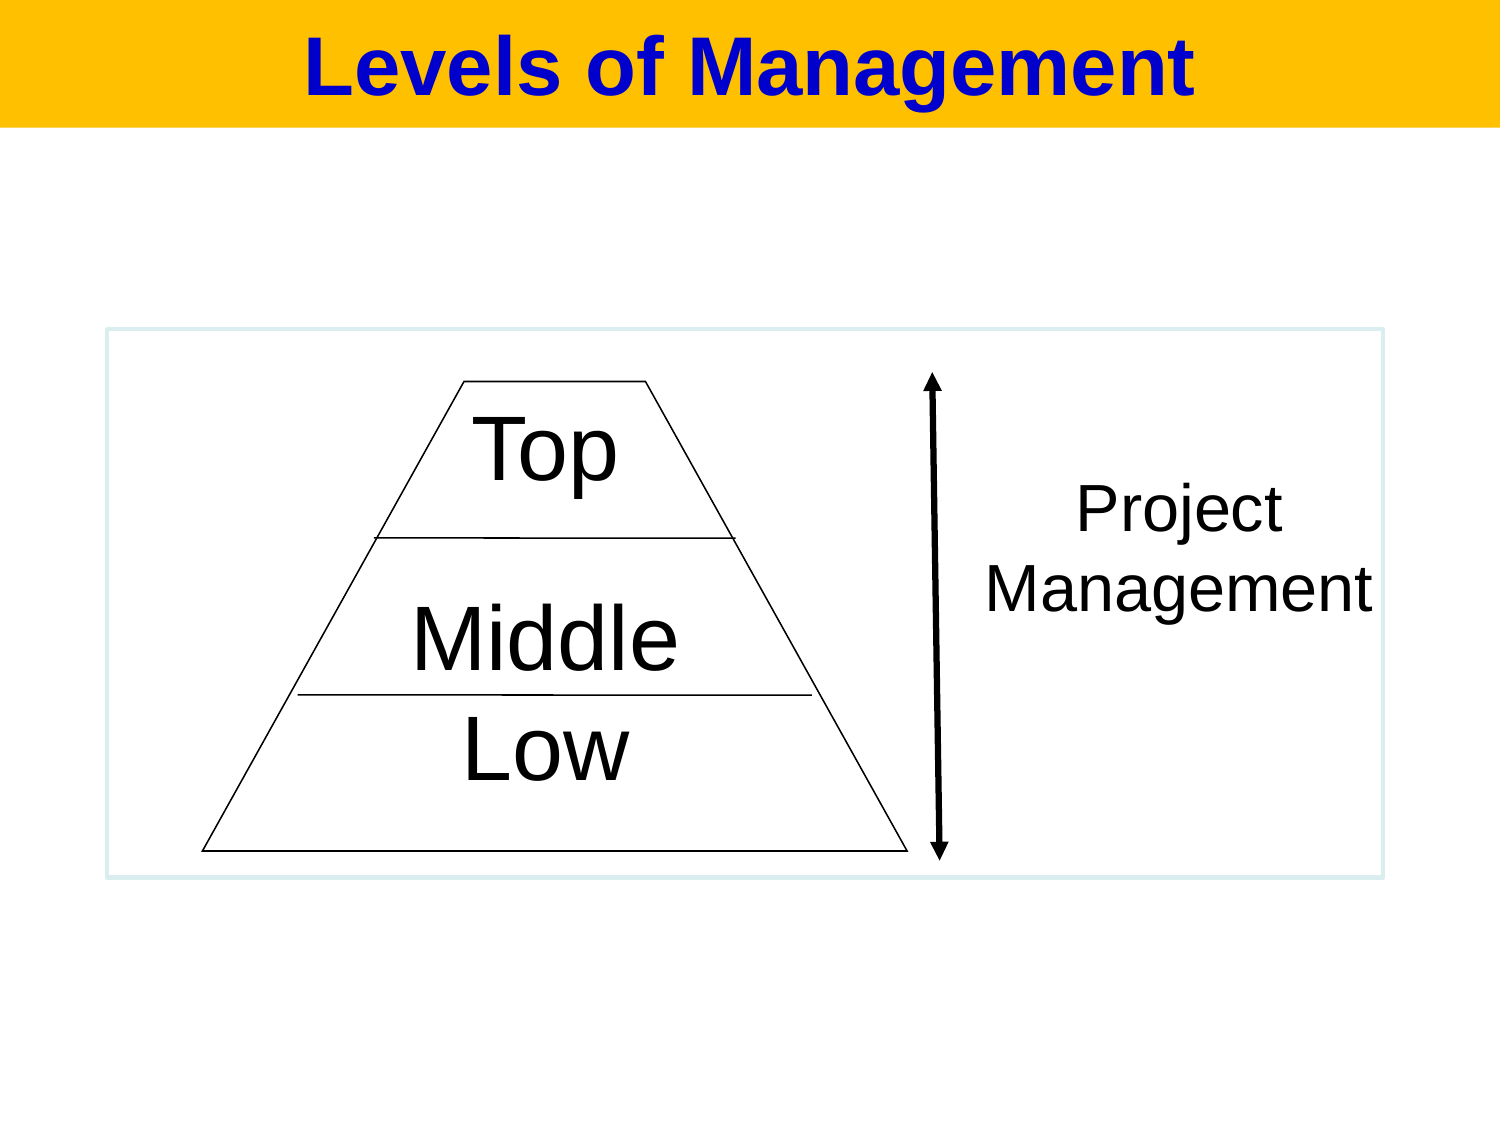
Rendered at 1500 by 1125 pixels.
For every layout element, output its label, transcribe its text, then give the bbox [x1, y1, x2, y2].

text_box Levels of Management [0, 0, 1500, 128]
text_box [106, 329, 1389, 878]
